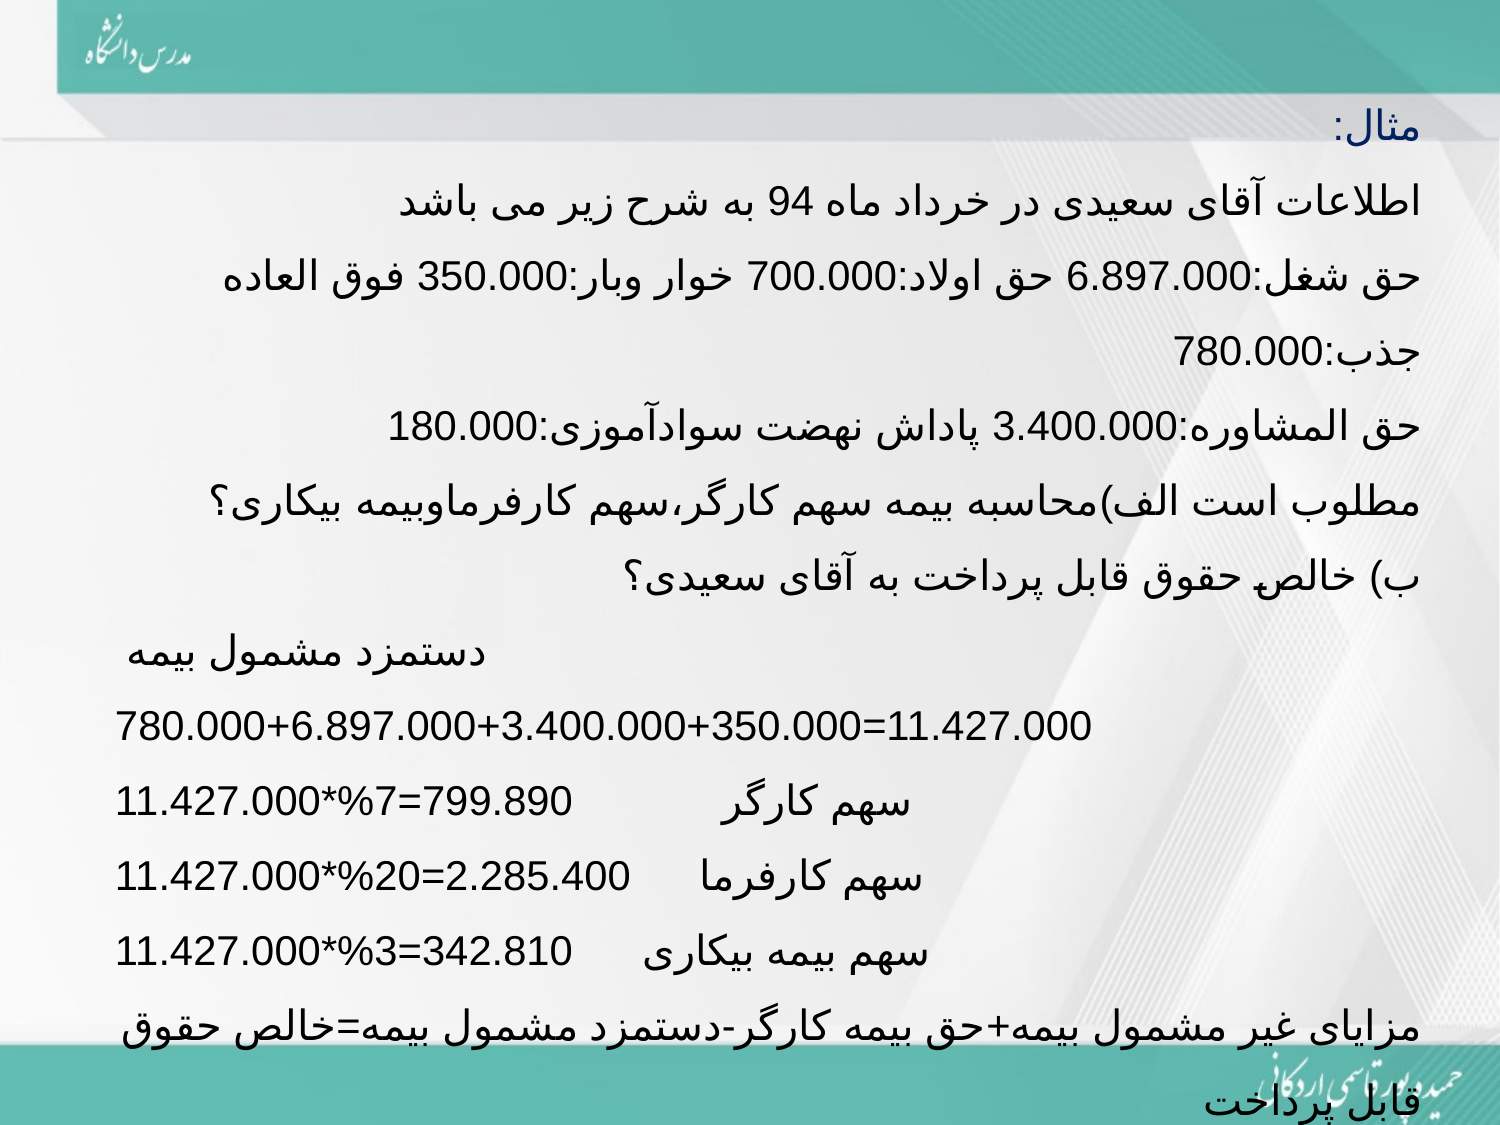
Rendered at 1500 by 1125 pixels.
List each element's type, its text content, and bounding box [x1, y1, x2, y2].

text_box مثال: اطلاعات آقای سعیدی در خرداد ماه 94 به شرح زیر می باشد حق شغل:6.897.000 حق اولاد:700.000 خوار وبار:350.000 فوق العاده جذب:780.000 حق المشاوره:3.400.000 پاداش نهضت سوادآموزی:180.000 مطلوب است الف)محاسبه بیمه سهم کارگر،سهم کارفرماوبیمه بیکاری؟ ب) خالص حقوق قابل پرداخت به آقای سعیدی؟ دستمزد مشمول بیمه 11.427.000=350.000+3.400.000+6.897.000+780.000 سهم کارگر 799.890=7%*11.427.000 سهم کارفرما 2.285.400=20%*11.427.000 سهم بیمه بیکاری 342.810=3%*11.427.000 مزایای غیر مشمول بیمه+حق بیمه کارگر-دستمزد مشمول بیمه=خالص حقوق قابل پرداخت 11.507.110=(180.000+700.000)+799.890-11.427.000 [100, 66, 1437, 1125]
picture [0, 0, 1500, 1125]
